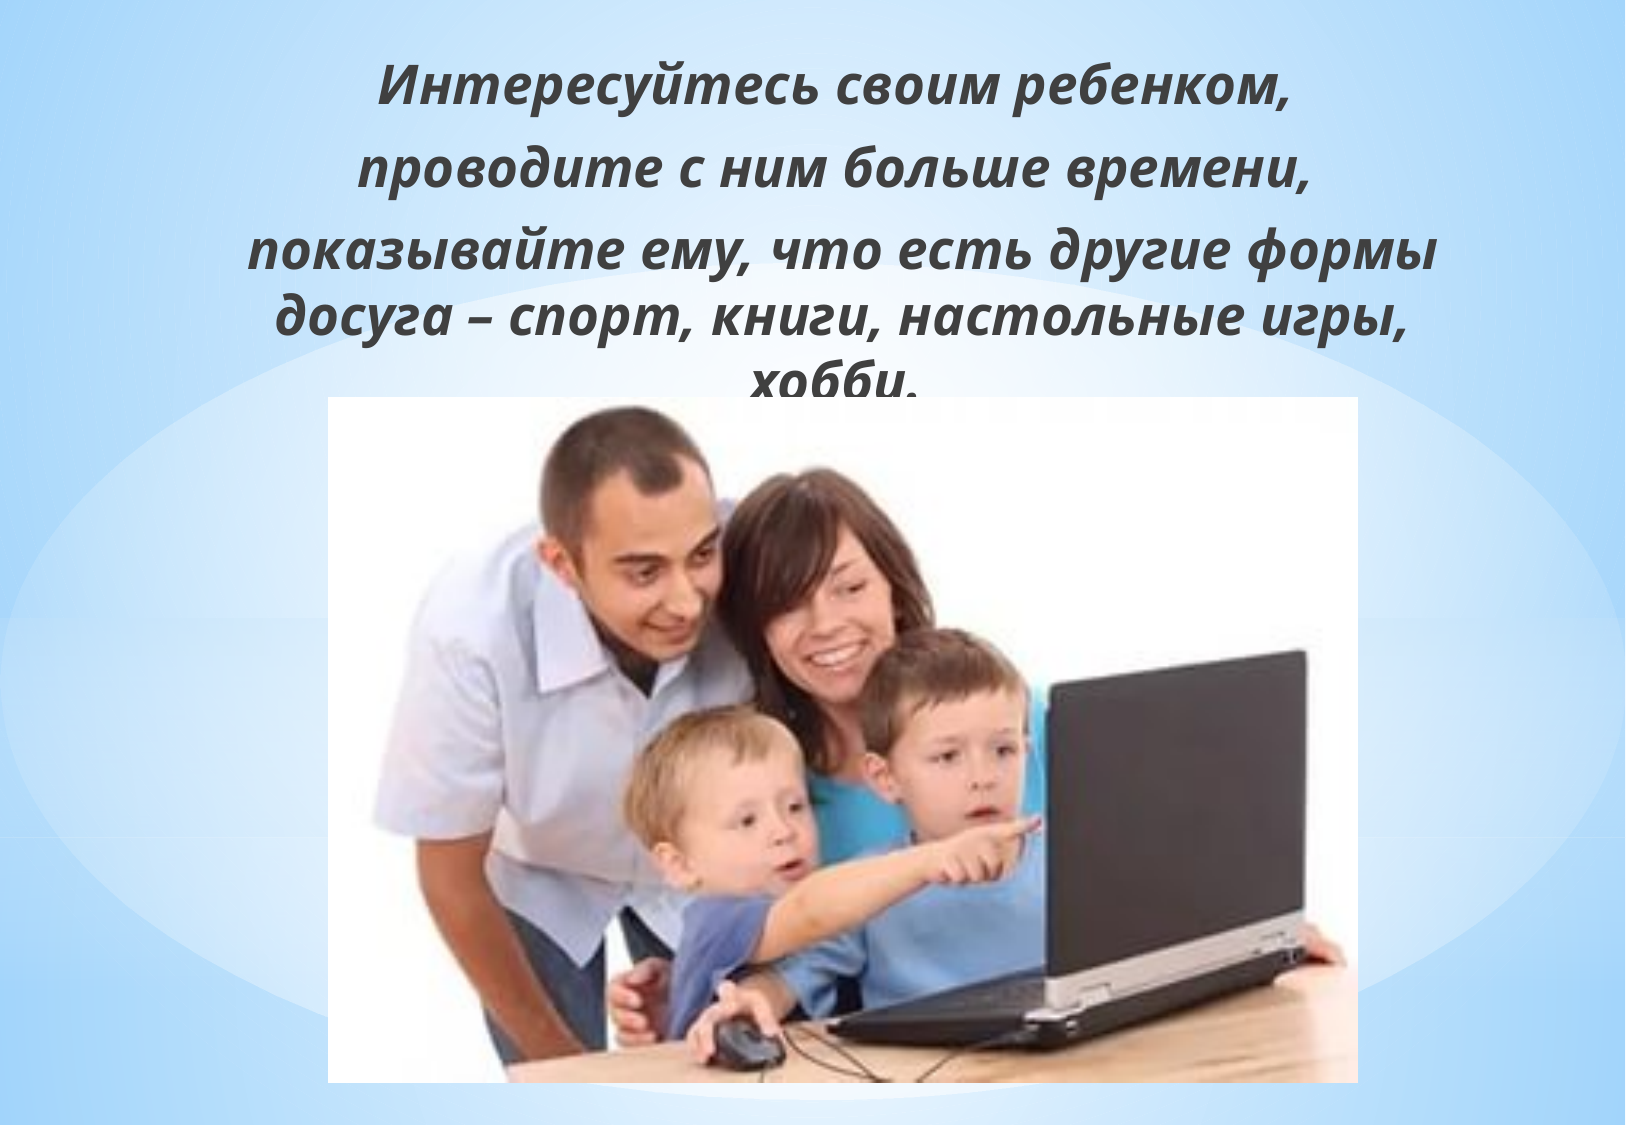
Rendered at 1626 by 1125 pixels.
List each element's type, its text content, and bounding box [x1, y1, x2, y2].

picture [327, 396, 1358, 1083]
list Интересуйтесь своим ребенком, проводите с ним больше времени, показывайте ему, что есть другие формы досуга – спорт, книги, настольные игры, хобби. [184, 42, 1496, 421]
